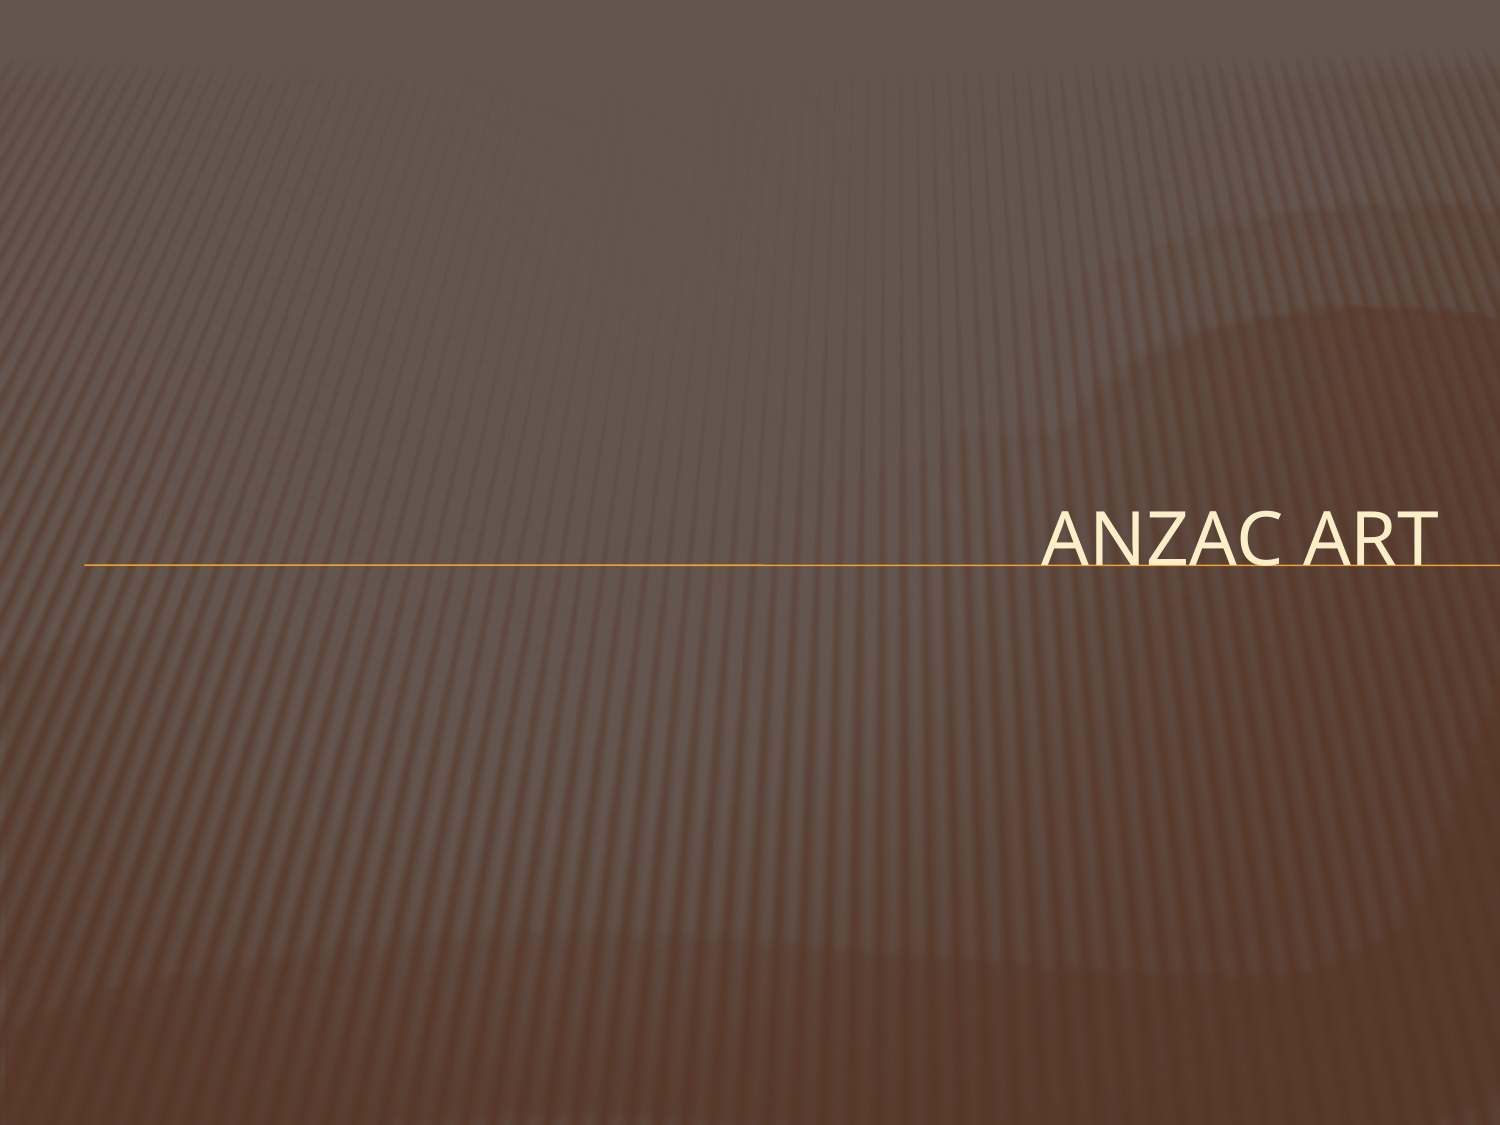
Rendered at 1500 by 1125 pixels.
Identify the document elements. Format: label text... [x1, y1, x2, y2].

title Anzac Art [29, 483, 1455, 678]
